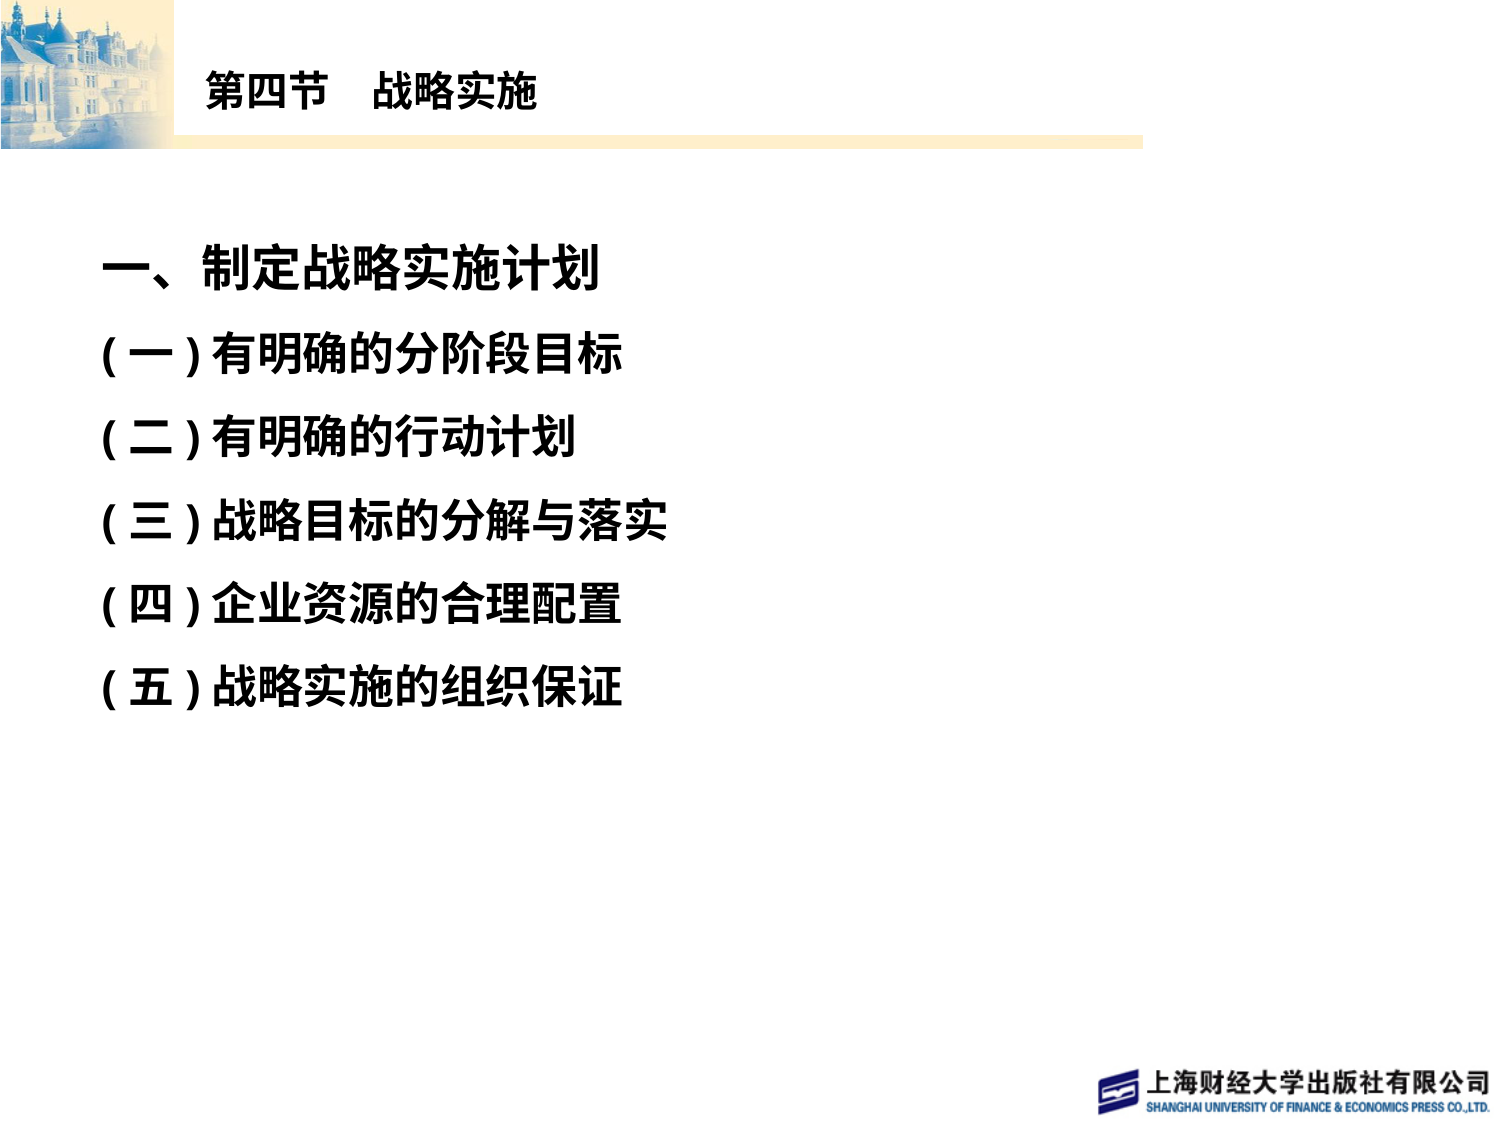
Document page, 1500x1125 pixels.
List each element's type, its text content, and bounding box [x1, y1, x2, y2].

title 第四节 战略实施 [189, 36, 1262, 143]
picture [1097, 1065, 1494, 1120]
picture [0, 0, 1143, 149]
list 一、制定战略实施计划 (一)有明确的分阶段目标 (二)有明确的行动计划 (三)战略目标的分解与落实 (四)企业资源的合理配置 (五)战略实施的组织保证 [86, 207, 1425, 1071]
